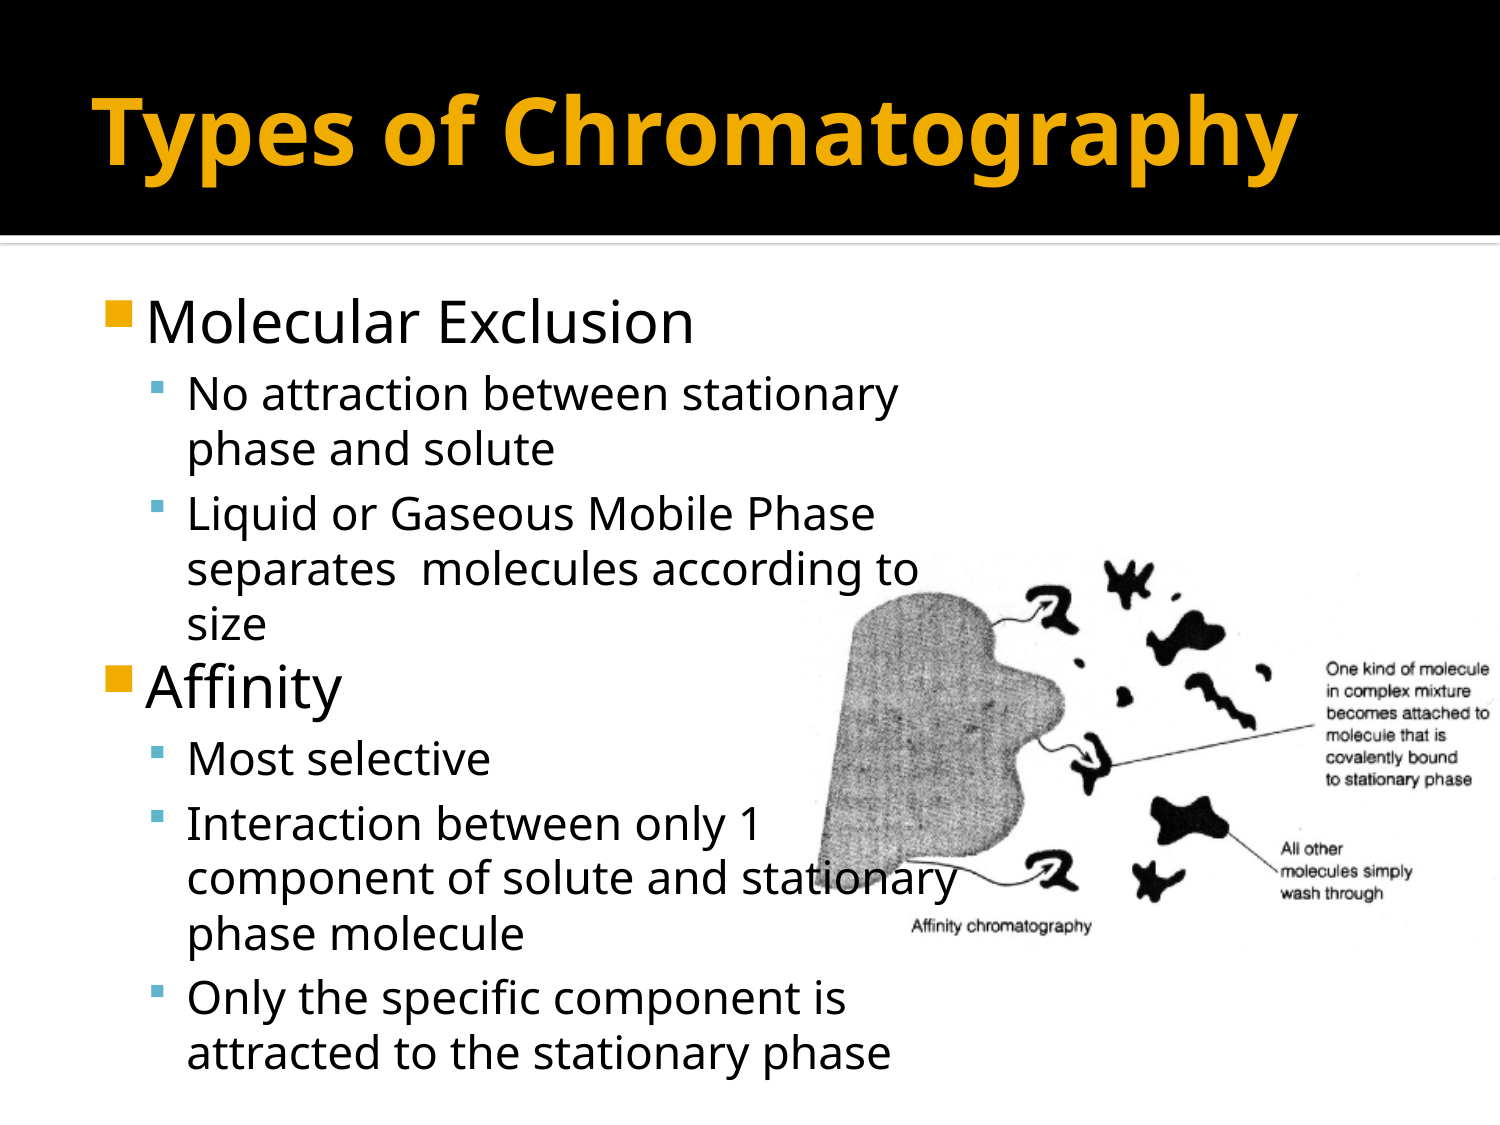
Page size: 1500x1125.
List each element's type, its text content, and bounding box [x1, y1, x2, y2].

list Molecular Exclusion No attraction between stationary phase and solute Liquid or Gaseous Mobile Phase separates molecules according to size Affinity Most selective Interaction between only 1 component of solute and stationary phase molecule Only the specific component is attracted to the stationary phase [75, 269, 997, 1090]
picture [801, 550, 1500, 950]
title Types of Chromatography [75, 25, 1425, 231]
